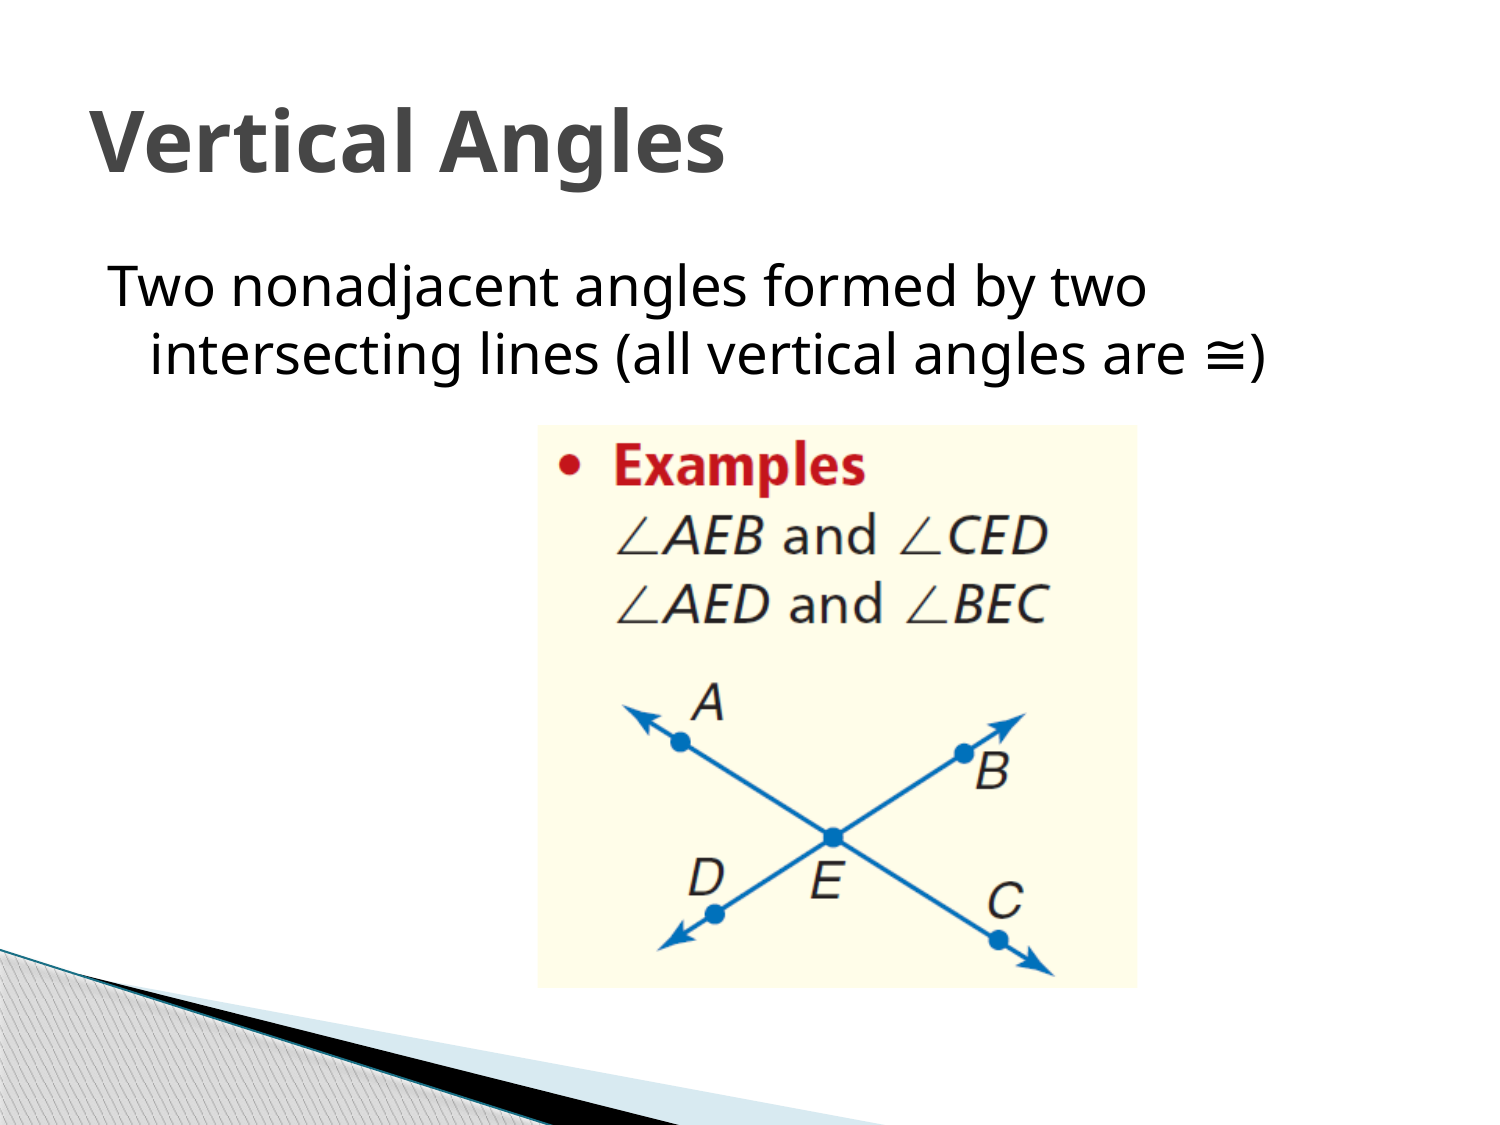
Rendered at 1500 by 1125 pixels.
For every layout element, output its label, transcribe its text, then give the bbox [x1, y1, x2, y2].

title Vertical Angles [75, 45, 1425, 233]
picture [537, 424, 1138, 988]
list Two nonadjacent angles formed by two intersecting lines (all vertical angles are ≅) [75, 243, 1425, 986]
